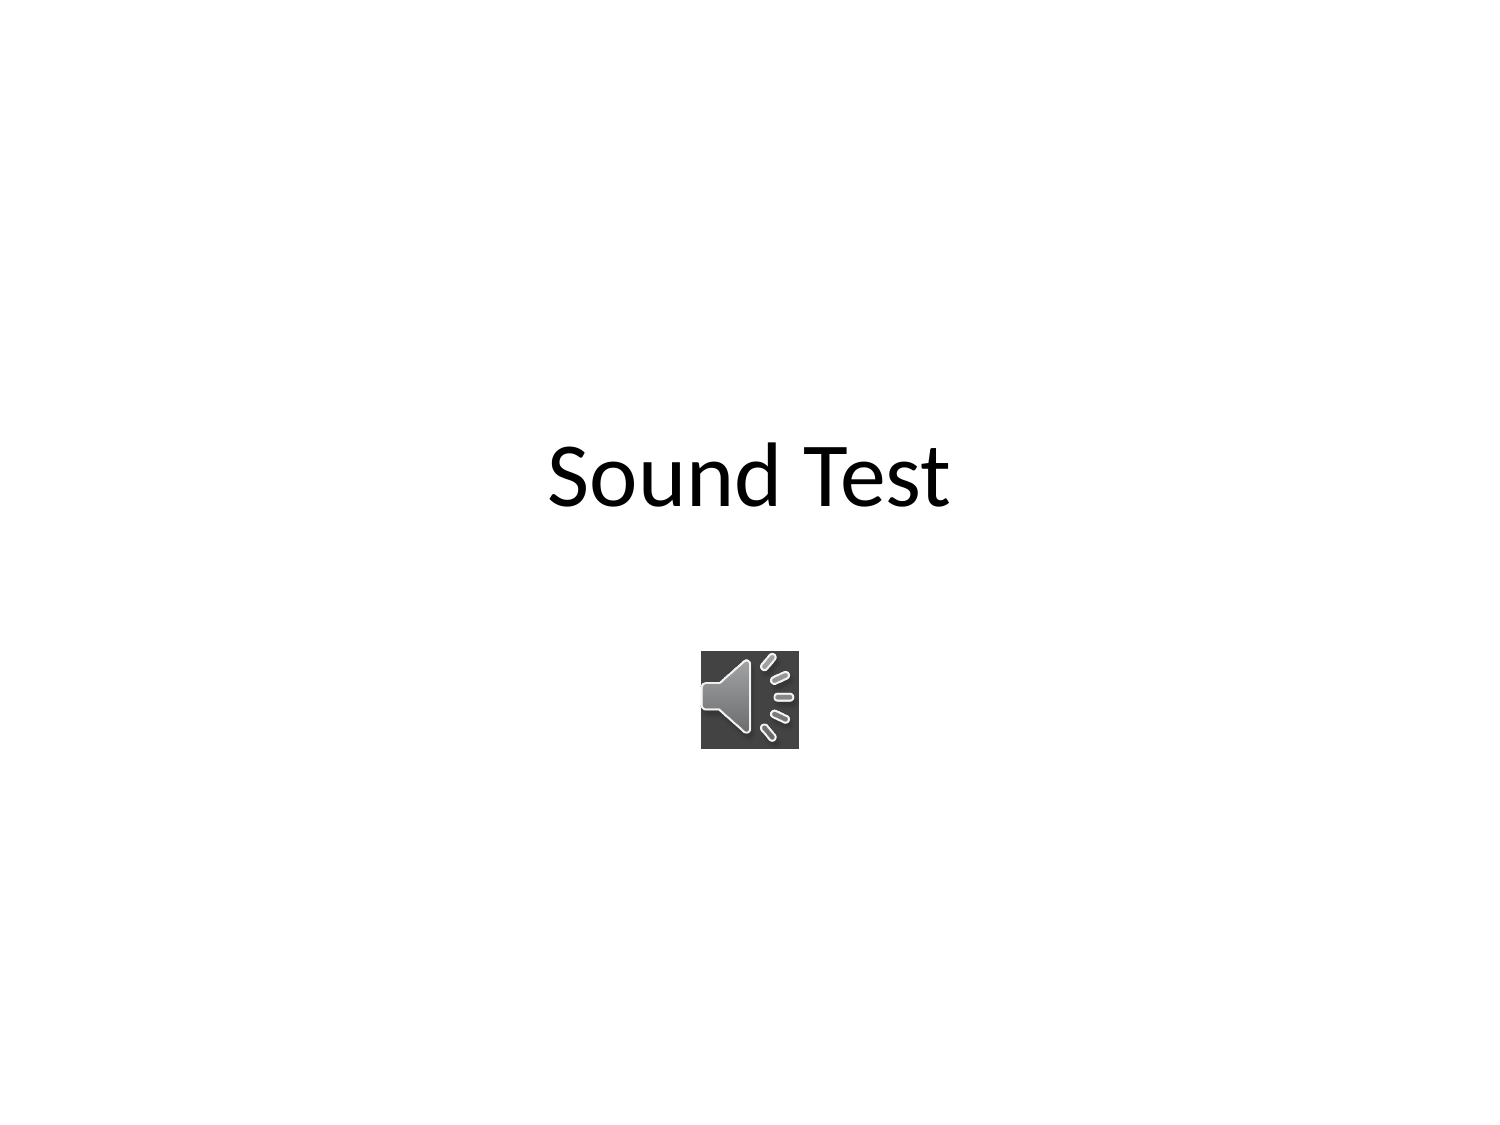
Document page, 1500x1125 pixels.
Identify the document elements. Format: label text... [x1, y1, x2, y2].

picture [699, 649, 801, 751]
title Sound Test [112, 349, 1388, 591]
